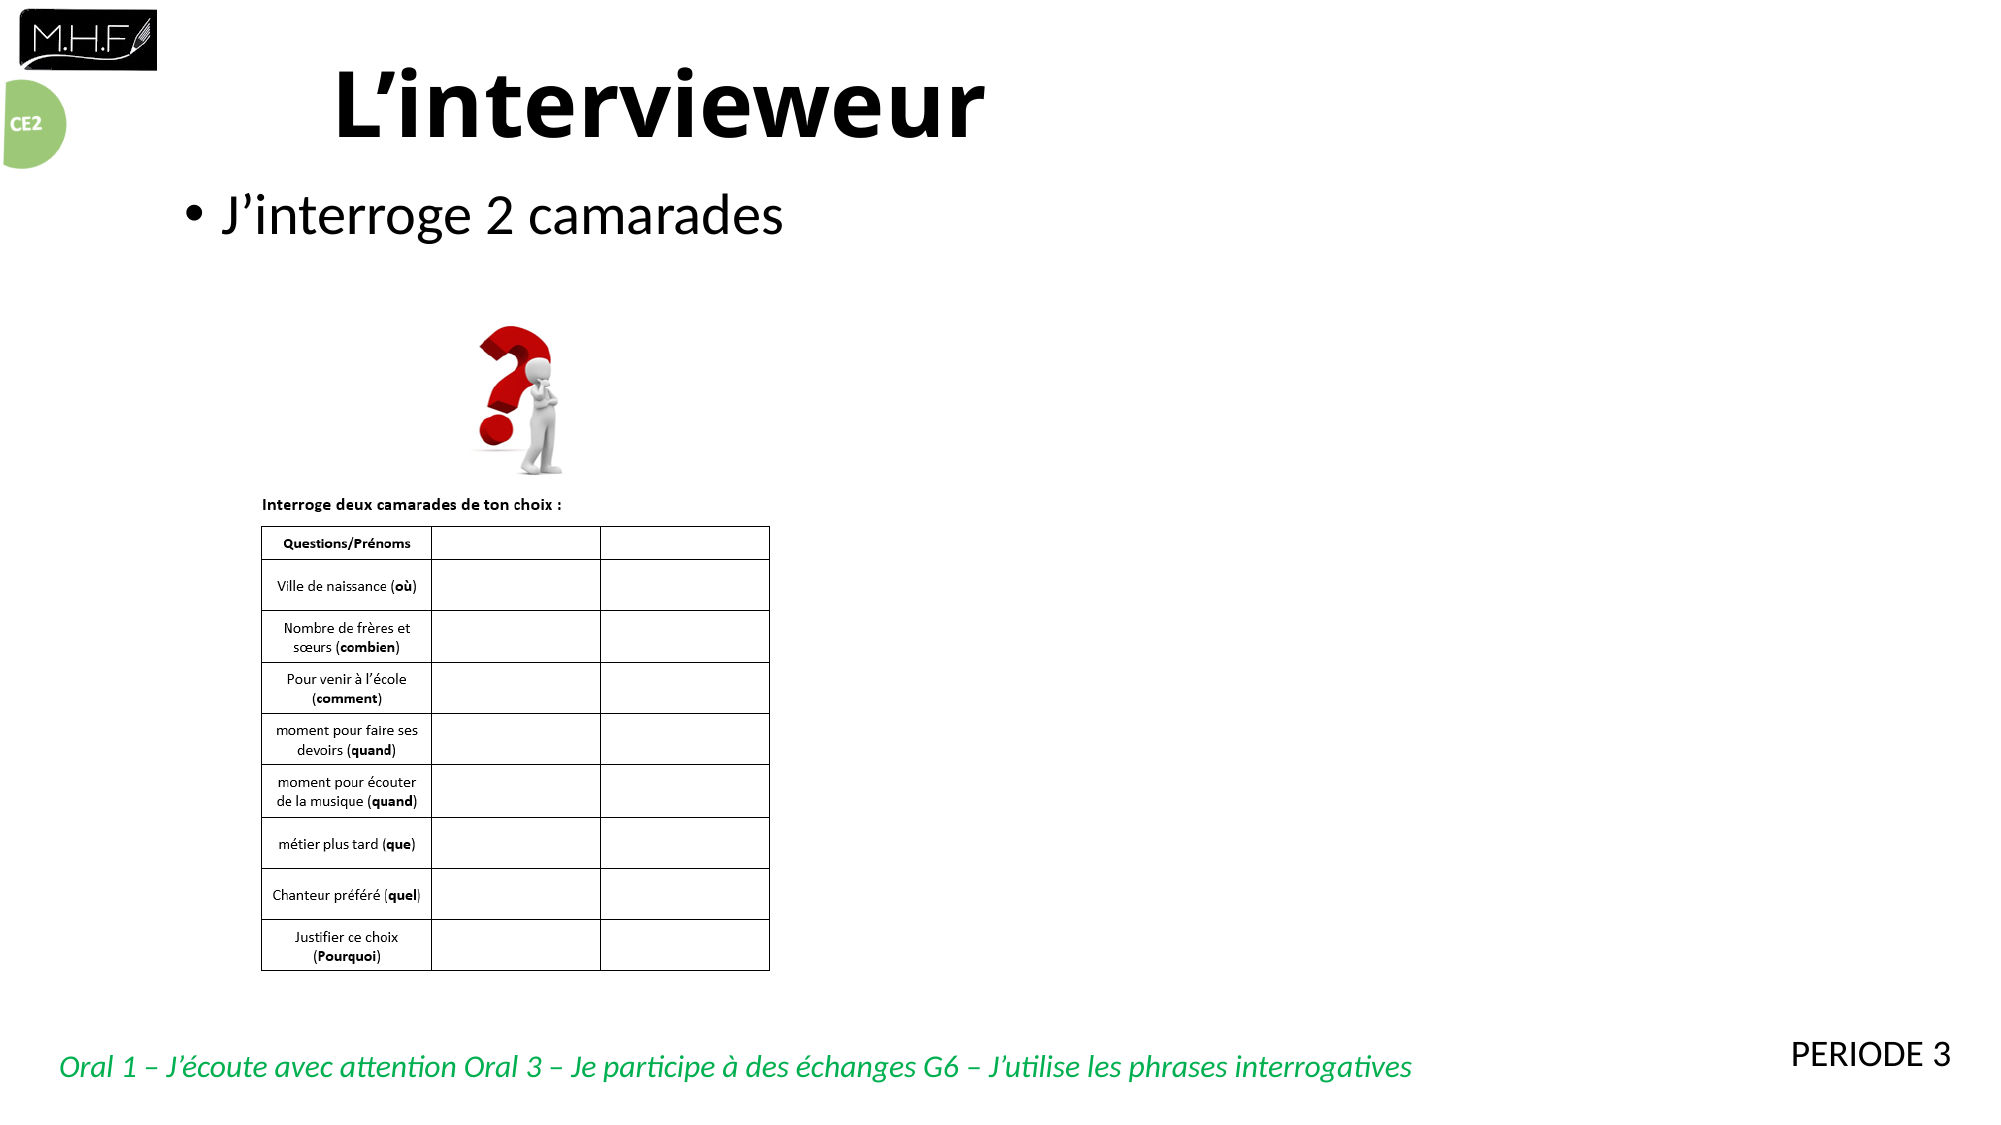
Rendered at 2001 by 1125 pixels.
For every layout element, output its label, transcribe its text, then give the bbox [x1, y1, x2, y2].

text_box PERIODE 3 [1362, 1021, 1967, 1082]
picture [0, 7, 157, 207]
text_box Oral 1 – J’écoute avec attention Oral 3 – Je participe à des échanges G6 – J’utilise les phrases interrogatives [44, 1038, 1752, 1092]
list J’interroge 2 camarades [169, 176, 1745, 326]
title L’intervieweur [316, 0, 1863, 218]
picture [255, 305, 777, 976]
